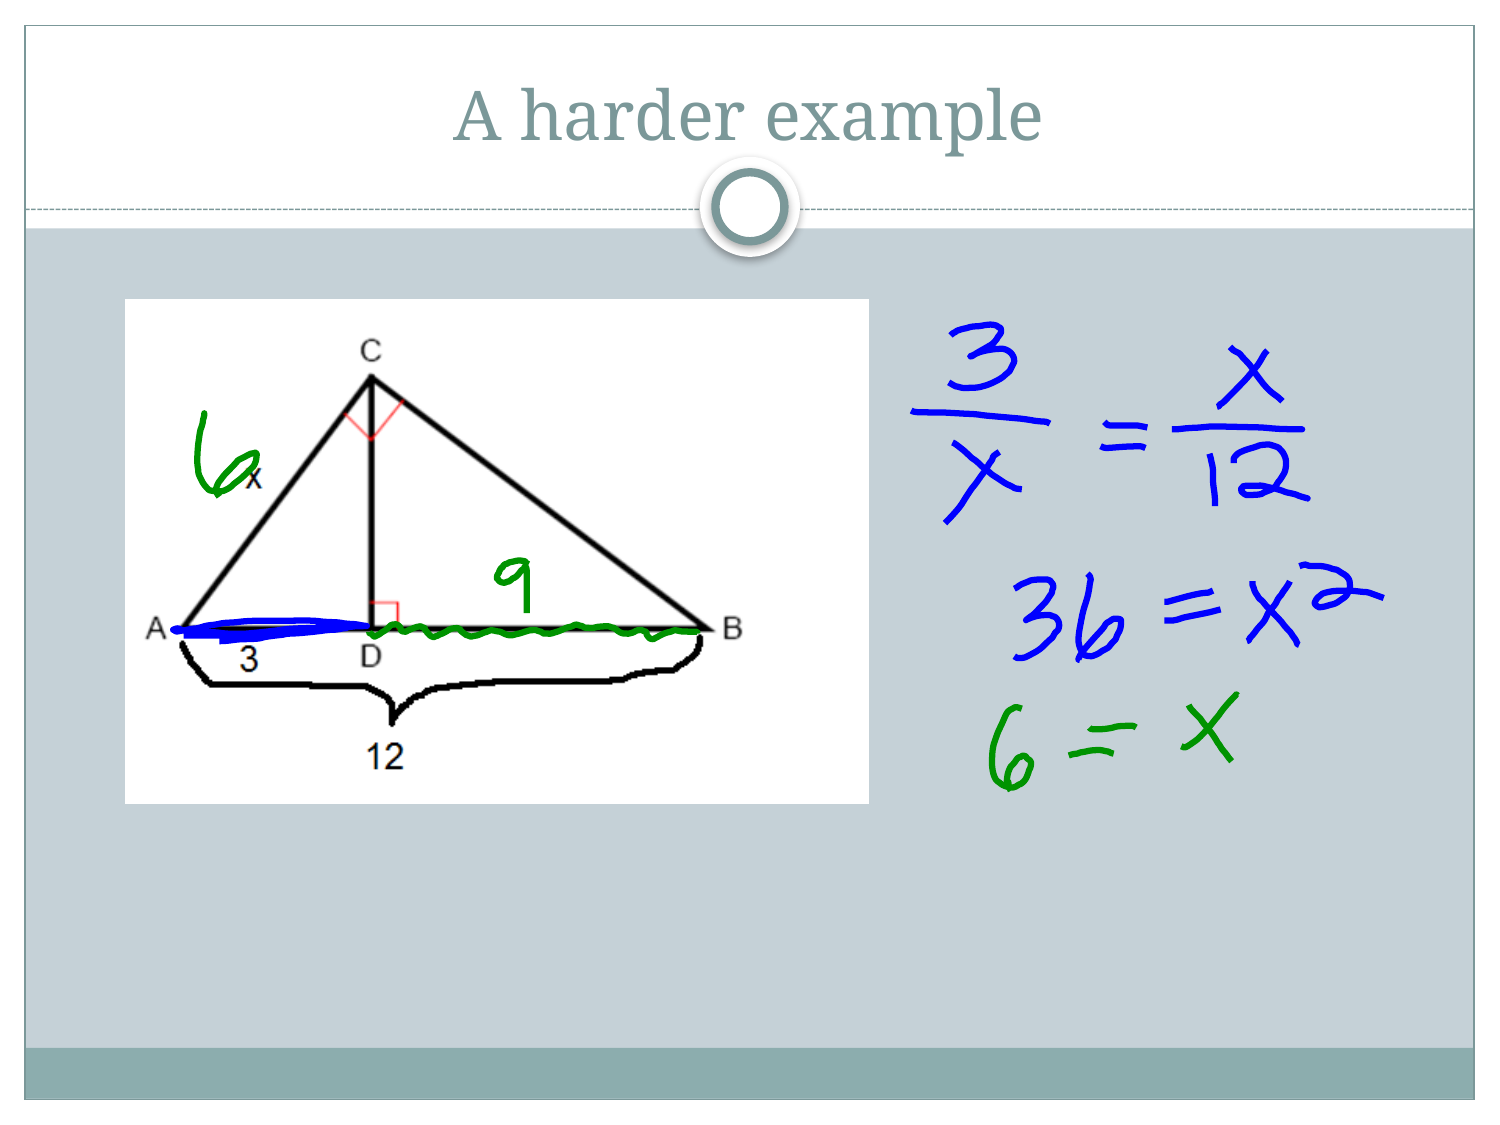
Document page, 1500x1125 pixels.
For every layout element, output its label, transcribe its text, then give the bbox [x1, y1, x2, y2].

text_box [1077, 573, 1122, 661]
text_box [944, 451, 1000, 524]
text_box [1299, 563, 1384, 609]
text_box [1100, 445, 1146, 449]
text_box [1164, 608, 1221, 622]
text_box [1068, 749, 1114, 757]
text_box [948, 323, 1015, 389]
text_box [1251, 581, 1271, 610]
text_box [1187, 704, 1205, 725]
text_box [1171, 425, 1303, 431]
text_box [1232, 443, 1309, 500]
text_box [1253, 371, 1283, 402]
picture [124, 299, 869, 804]
text_box [1246, 580, 1291, 642]
title A harder example [49, 37, 1450, 162]
text_box [1208, 729, 1233, 762]
text_box [1271, 609, 1300, 646]
text_box [1013, 578, 1060, 659]
text_box [952, 441, 986, 469]
text_box [991, 706, 1032, 791]
text_box [1180, 693, 1239, 749]
text_box [1229, 346, 1252, 368]
text_box [1088, 724, 1137, 731]
text_box [1164, 589, 1214, 603]
text_box [1208, 453, 1216, 507]
text_box [986, 467, 1022, 491]
text_box [1216, 350, 1268, 408]
text_box [910, 409, 1051, 425]
text_box [1103, 421, 1148, 429]
